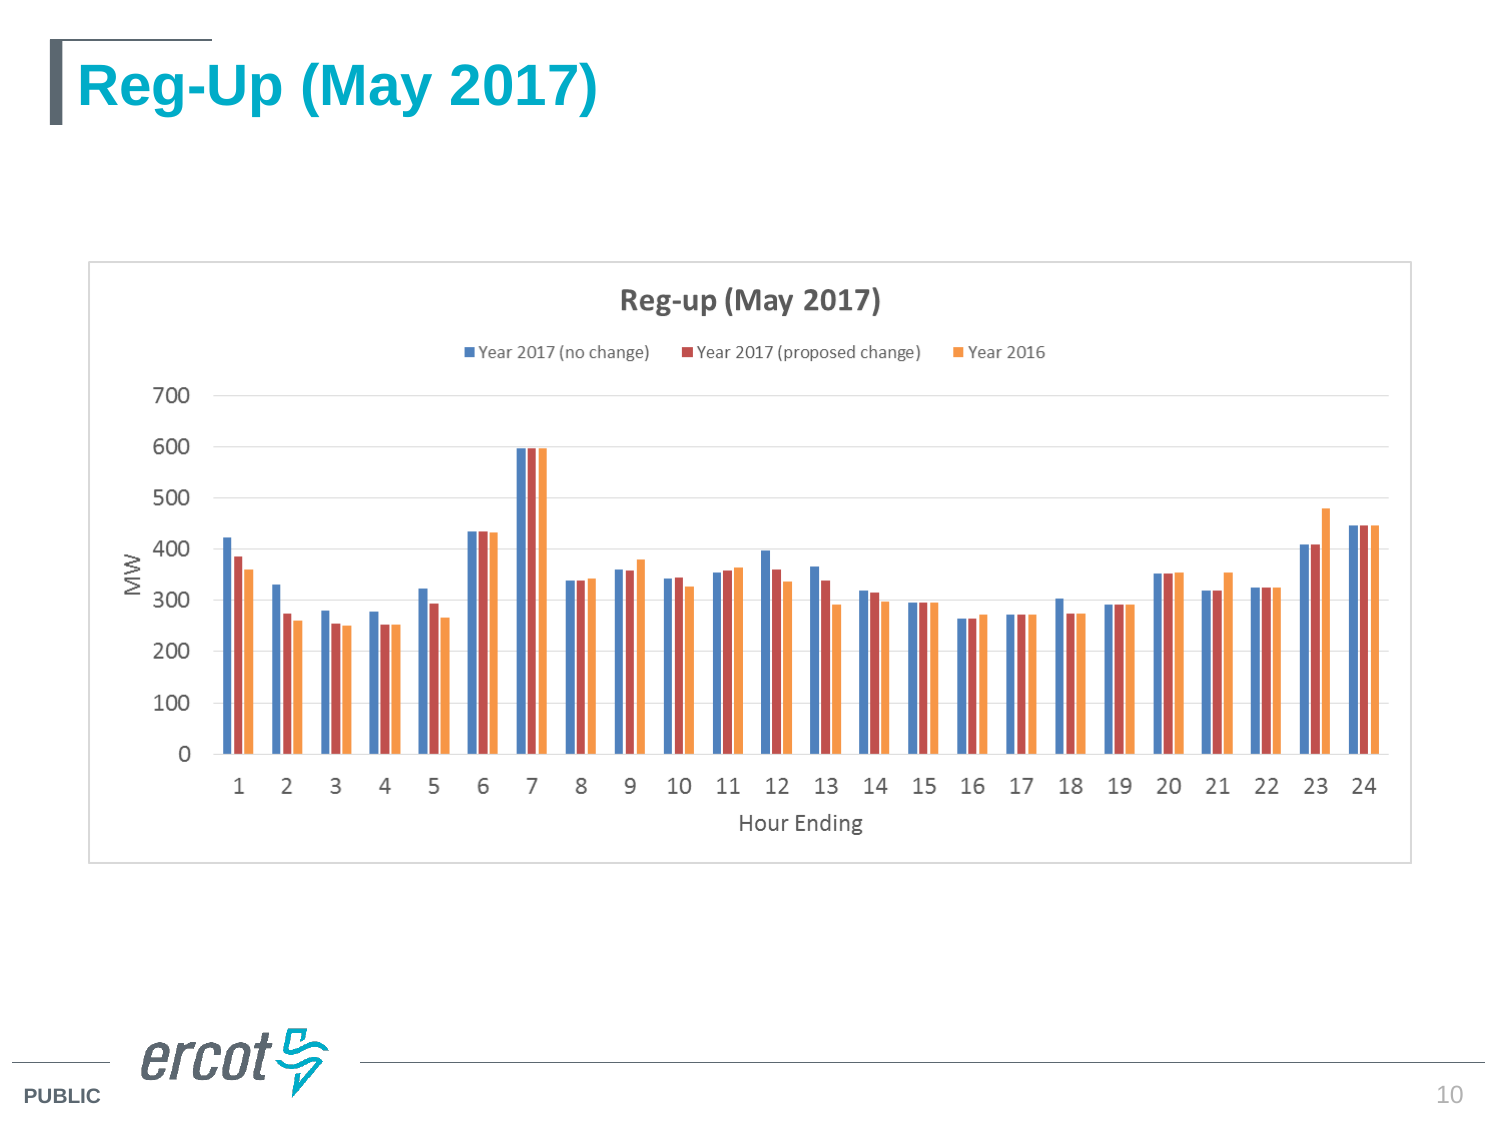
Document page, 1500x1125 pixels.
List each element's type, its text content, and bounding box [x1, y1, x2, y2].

title Reg-Up (May 2017) [62, 39, 1450, 228]
picture [137, 1024, 332, 1100]
slide_number 10 [1412, 1076, 1488, 1112]
picture [88, 261, 1412, 864]
